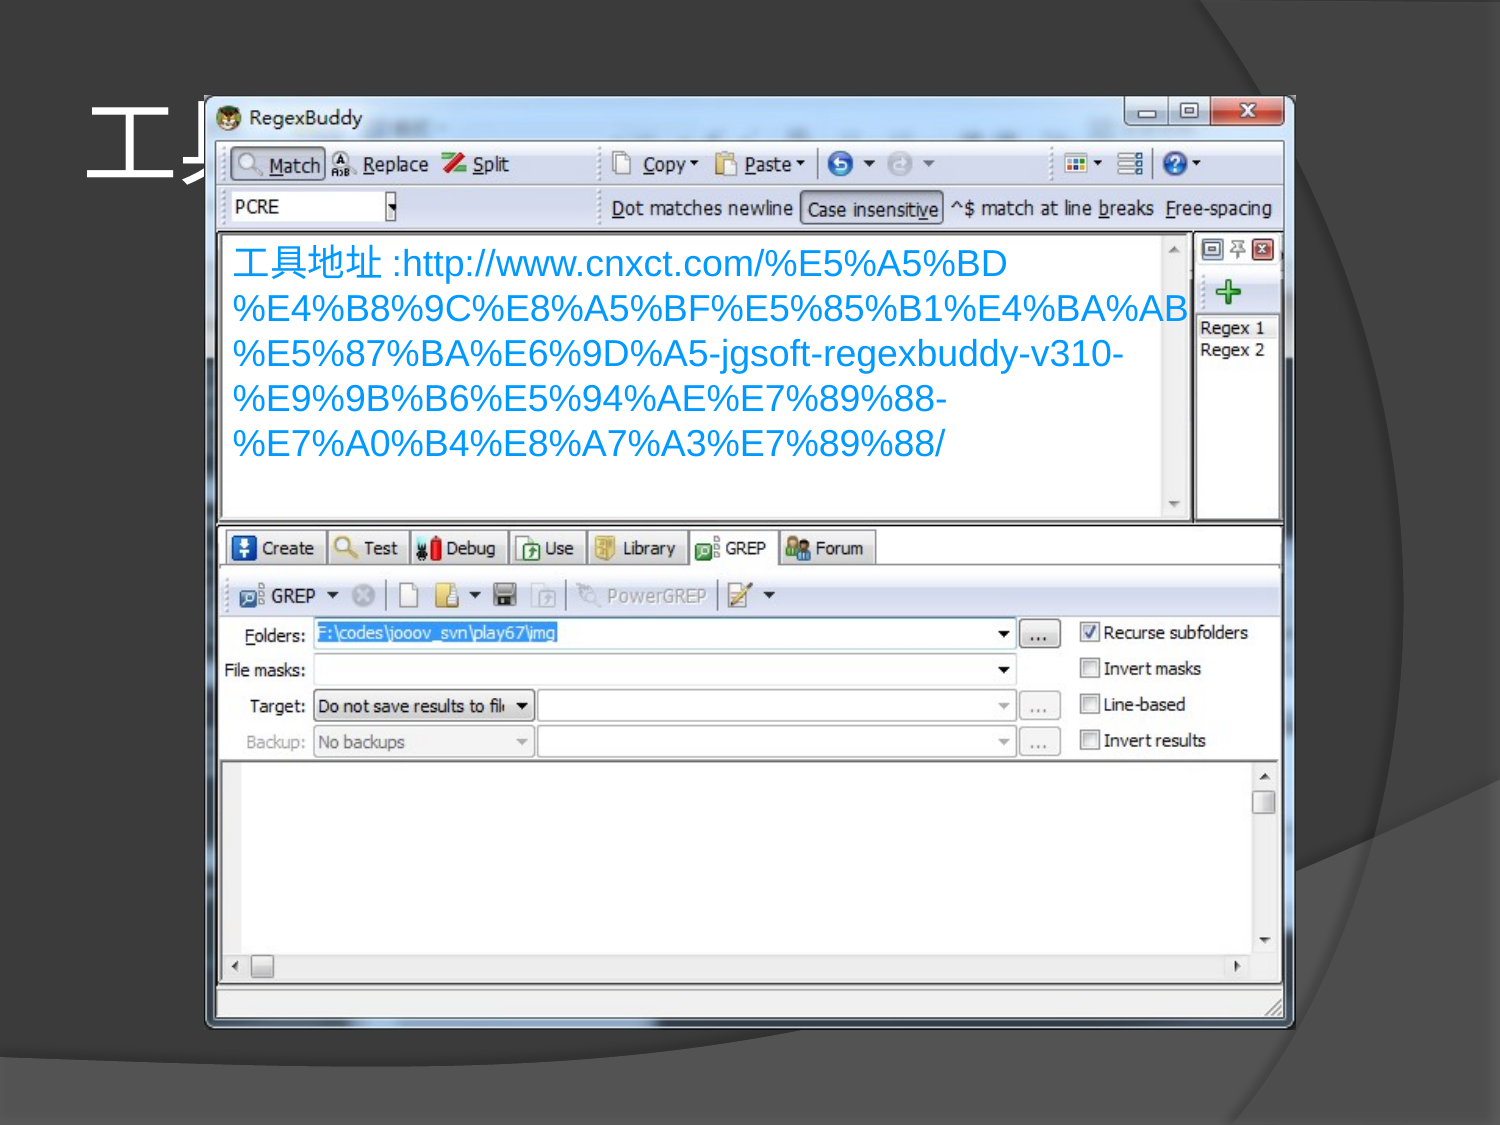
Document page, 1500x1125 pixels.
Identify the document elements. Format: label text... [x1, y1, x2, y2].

title 工具 [75, 45, 1300, 233]
picture [204, 94, 1296, 1030]
